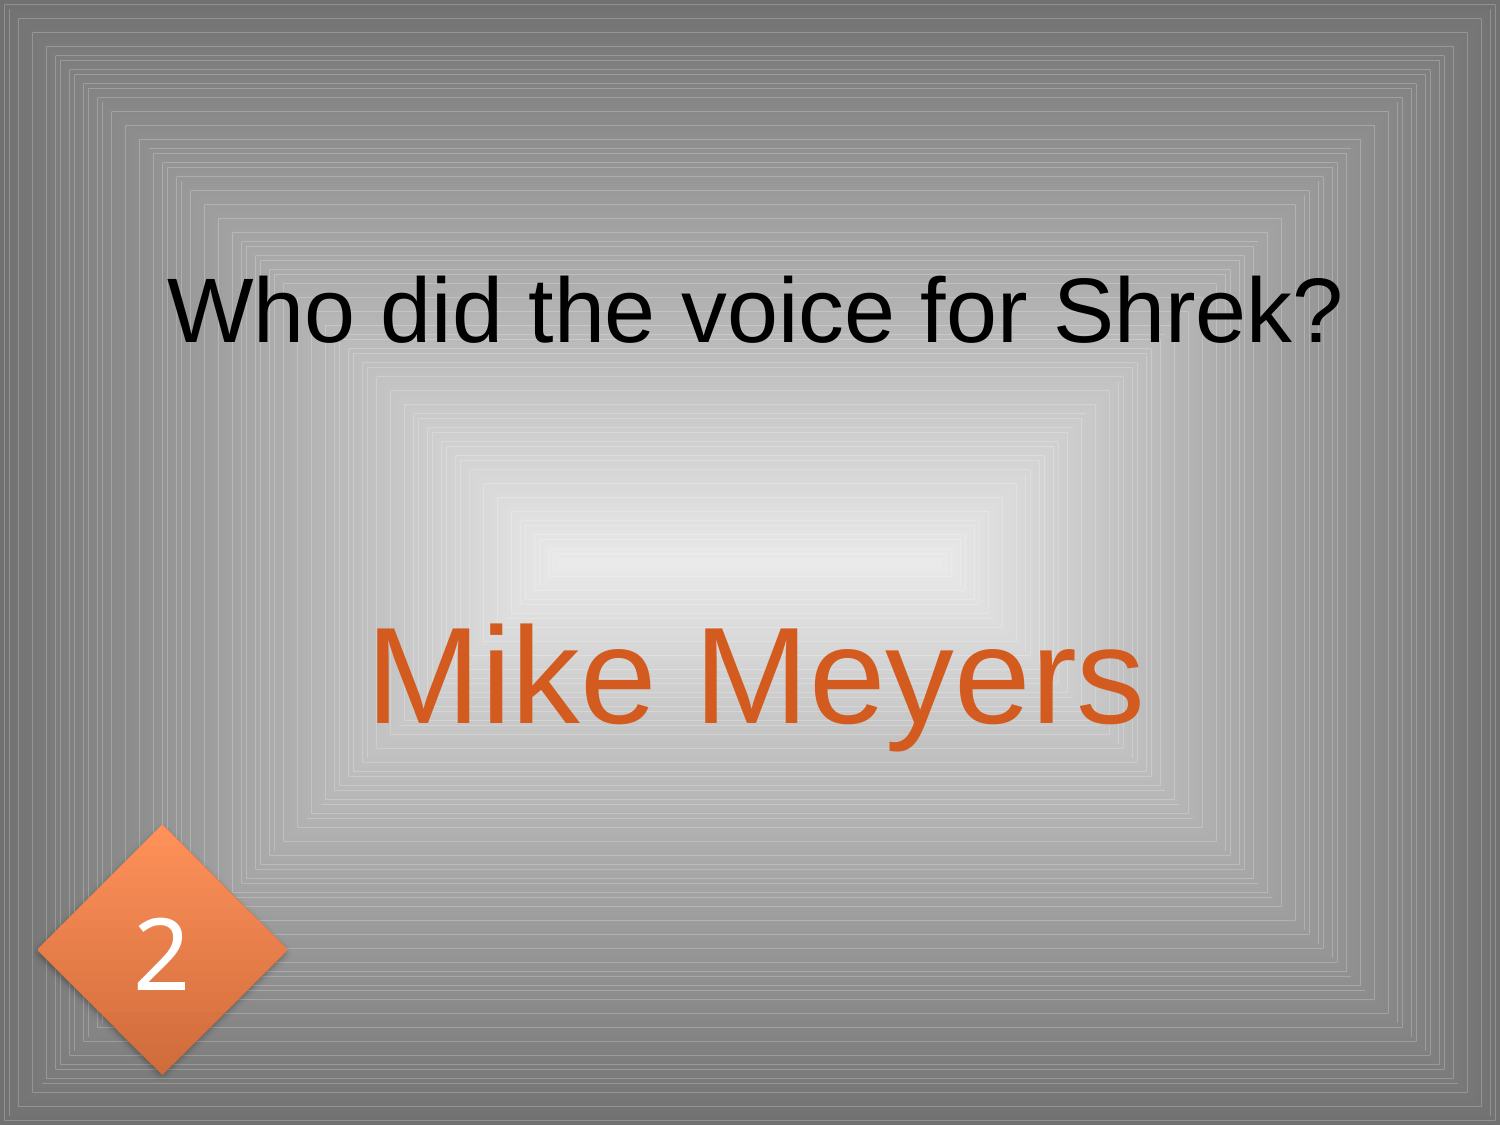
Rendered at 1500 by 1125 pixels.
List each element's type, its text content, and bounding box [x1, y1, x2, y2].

title Who did the voice for Shrek? [112, 137, 1401, 476]
text_box Mike Meyers [112, 500, 1400, 838]
text_box 2 [37, 838, 288, 1075]
